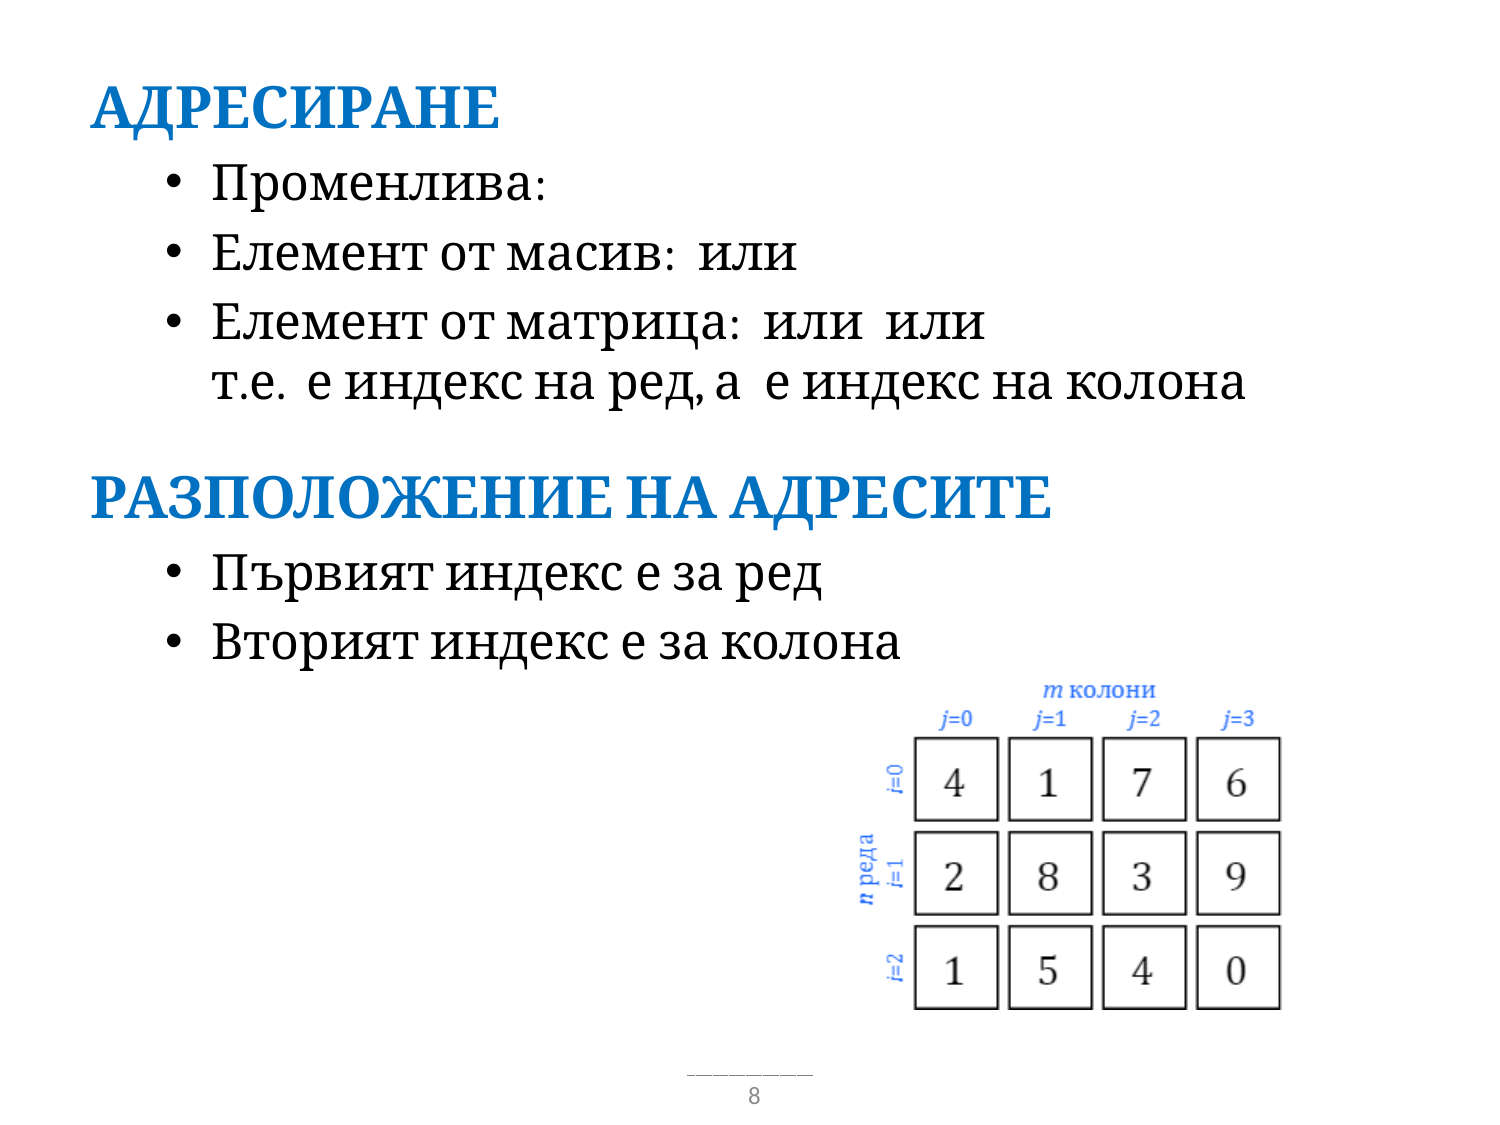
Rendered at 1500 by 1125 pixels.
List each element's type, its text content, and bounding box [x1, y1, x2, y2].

slide_number 8 [579, 1065, 930, 1125]
picture [837, 662, 1282, 1010]
